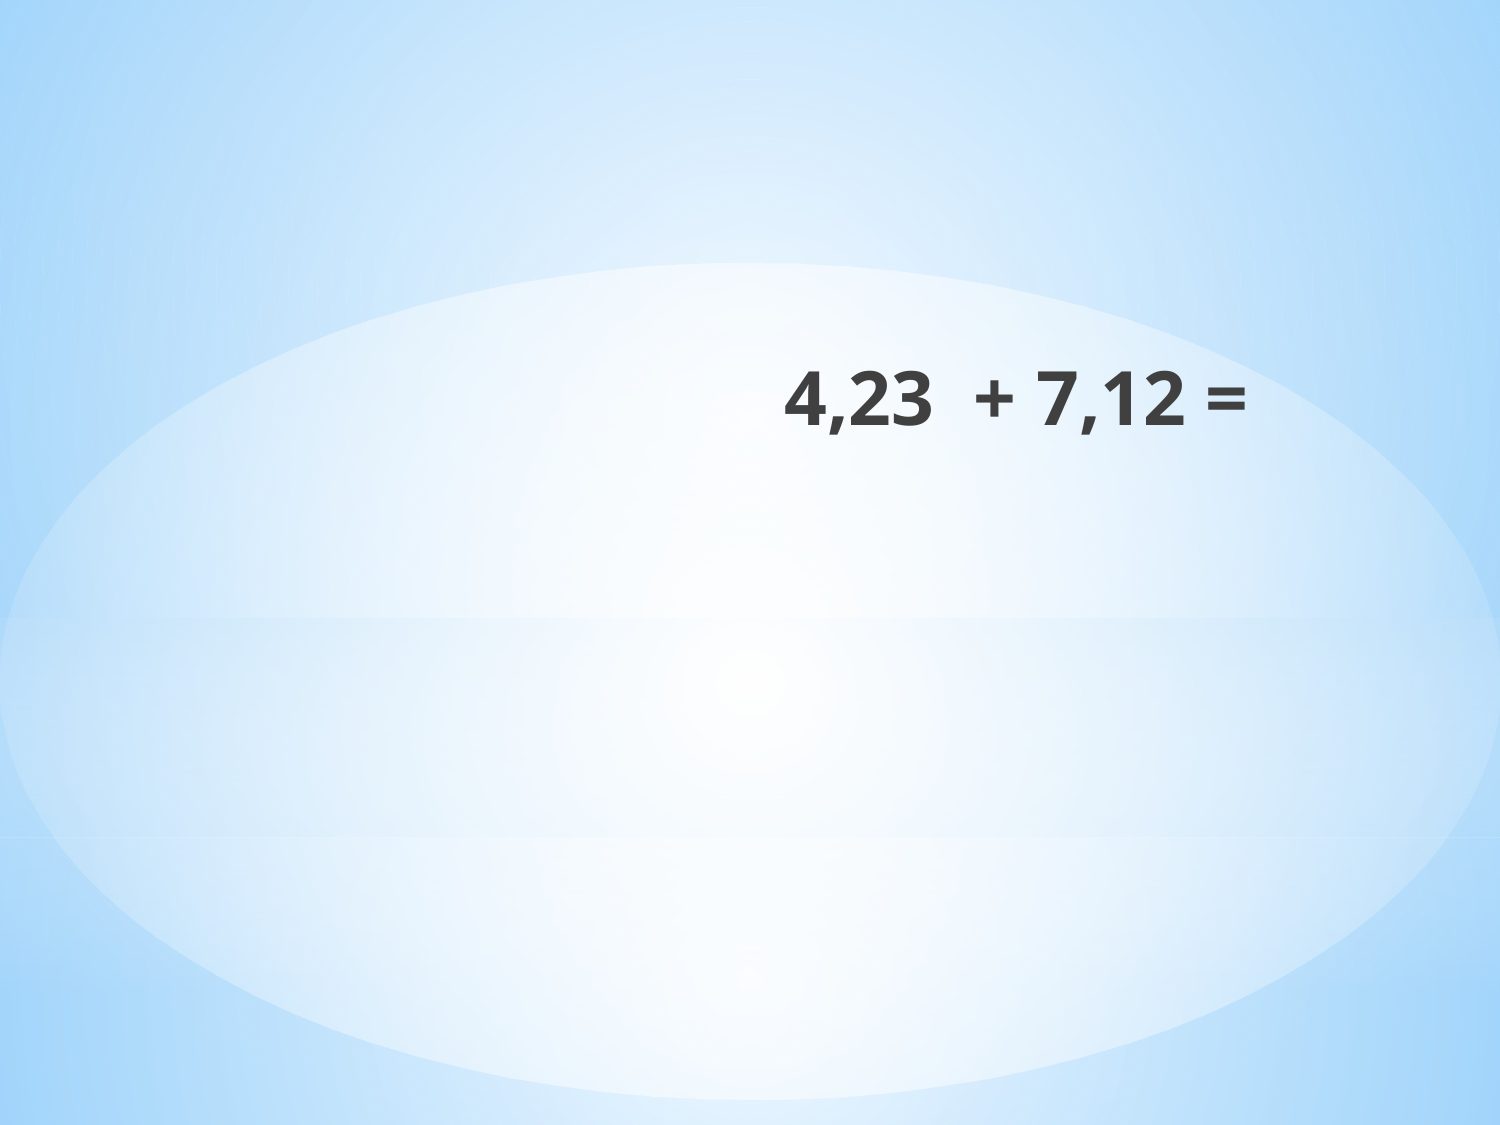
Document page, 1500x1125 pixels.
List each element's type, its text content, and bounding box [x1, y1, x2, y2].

list 4,23 + 7,12 = [761, 120, 1311, 690]
